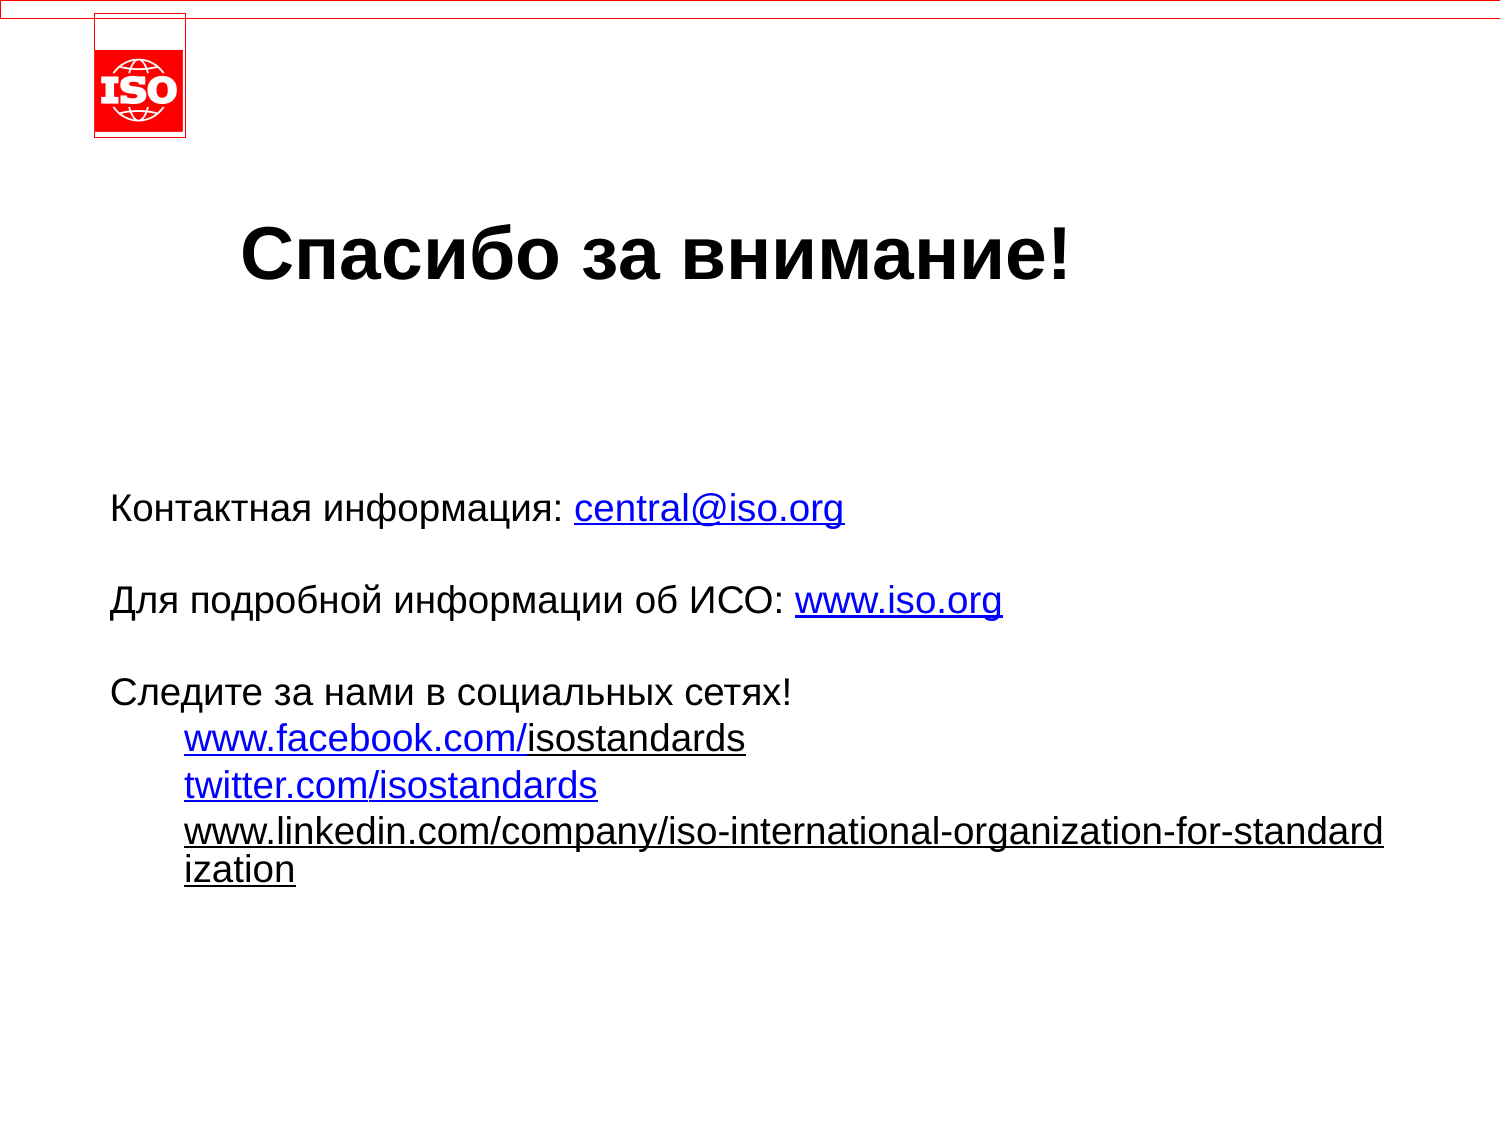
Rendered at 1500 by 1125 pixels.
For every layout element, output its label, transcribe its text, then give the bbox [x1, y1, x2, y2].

title Спасибо за внимание! [0, 178, 1313, 321]
list Контактная информация: central@iso.org Для подробной информации об ИСО: www.iso.org Следите за нами в социальных сетях! www.facebook.com/isostandards twitter.com/isostandards www.linkedin.com/company/iso-international-organization-for-standardization [94, 351, 1408, 911]
